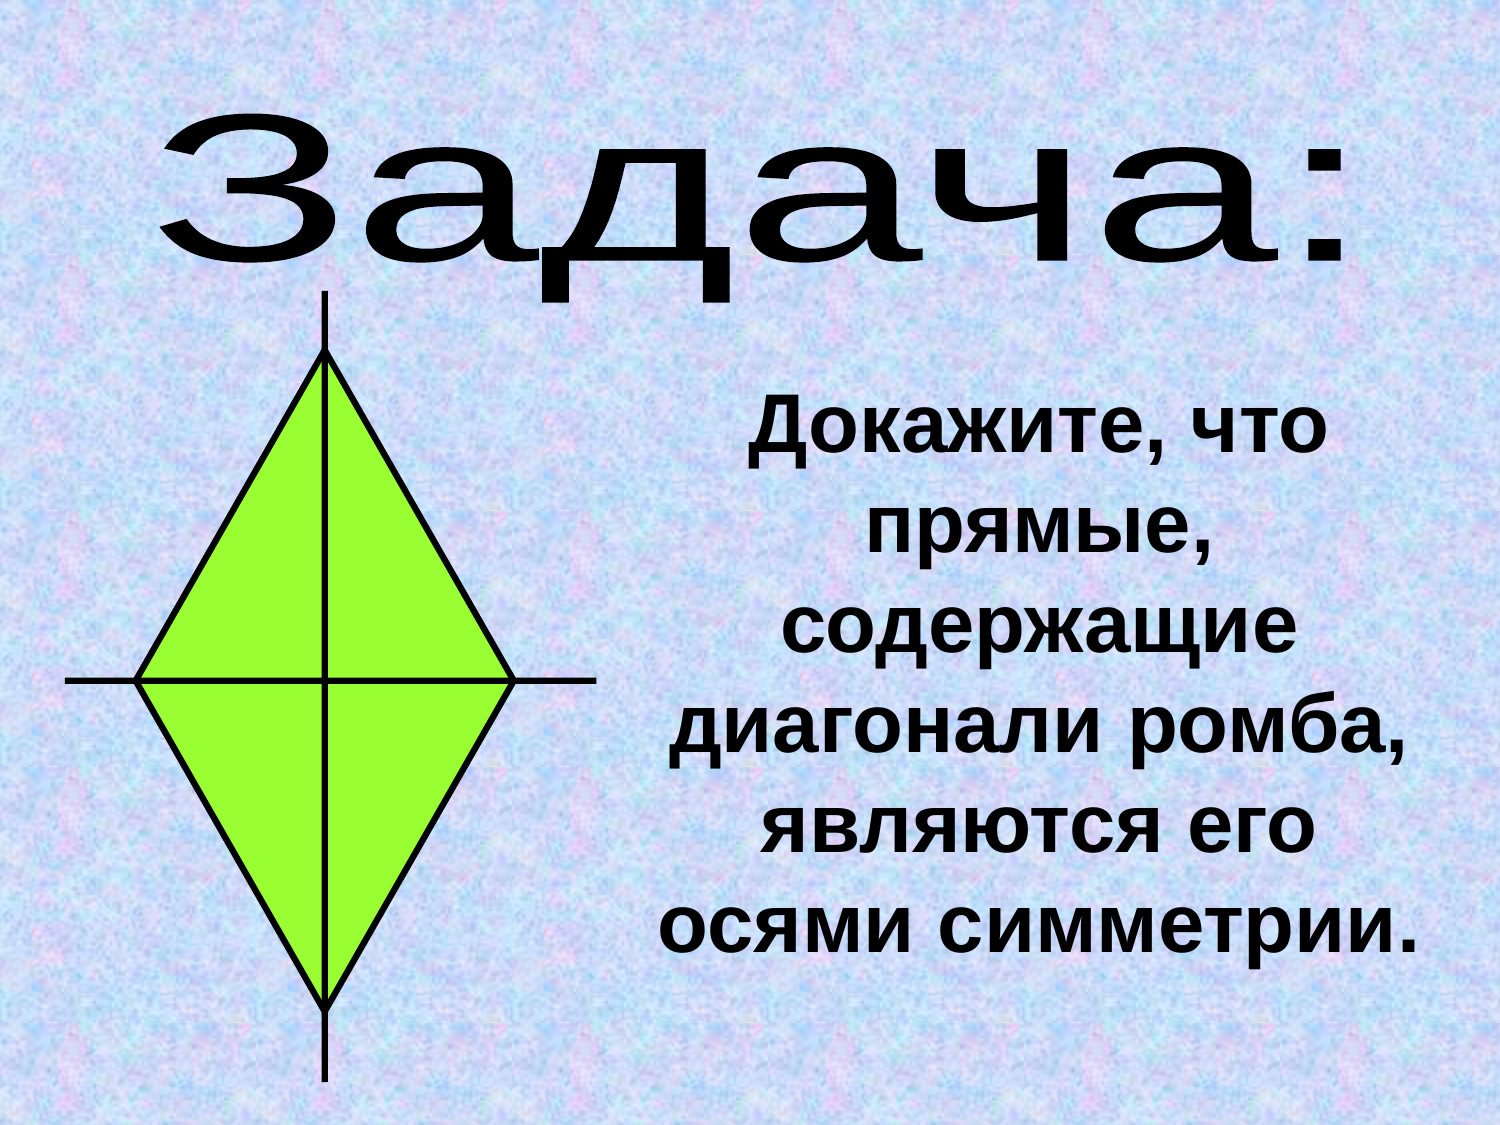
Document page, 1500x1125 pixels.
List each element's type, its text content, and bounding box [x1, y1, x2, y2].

text_box [135, 681, 324, 1011]
text_box [325, 681, 514, 1011]
picture [0, 0, 1500, 1125]
text_box Докажите, что прямые, содержащие диагонали ромба, являются его осями симметрии. [620, 361, 1459, 977]
text_box [136, 351, 324, 680]
text_box [325, 350, 514, 680]
